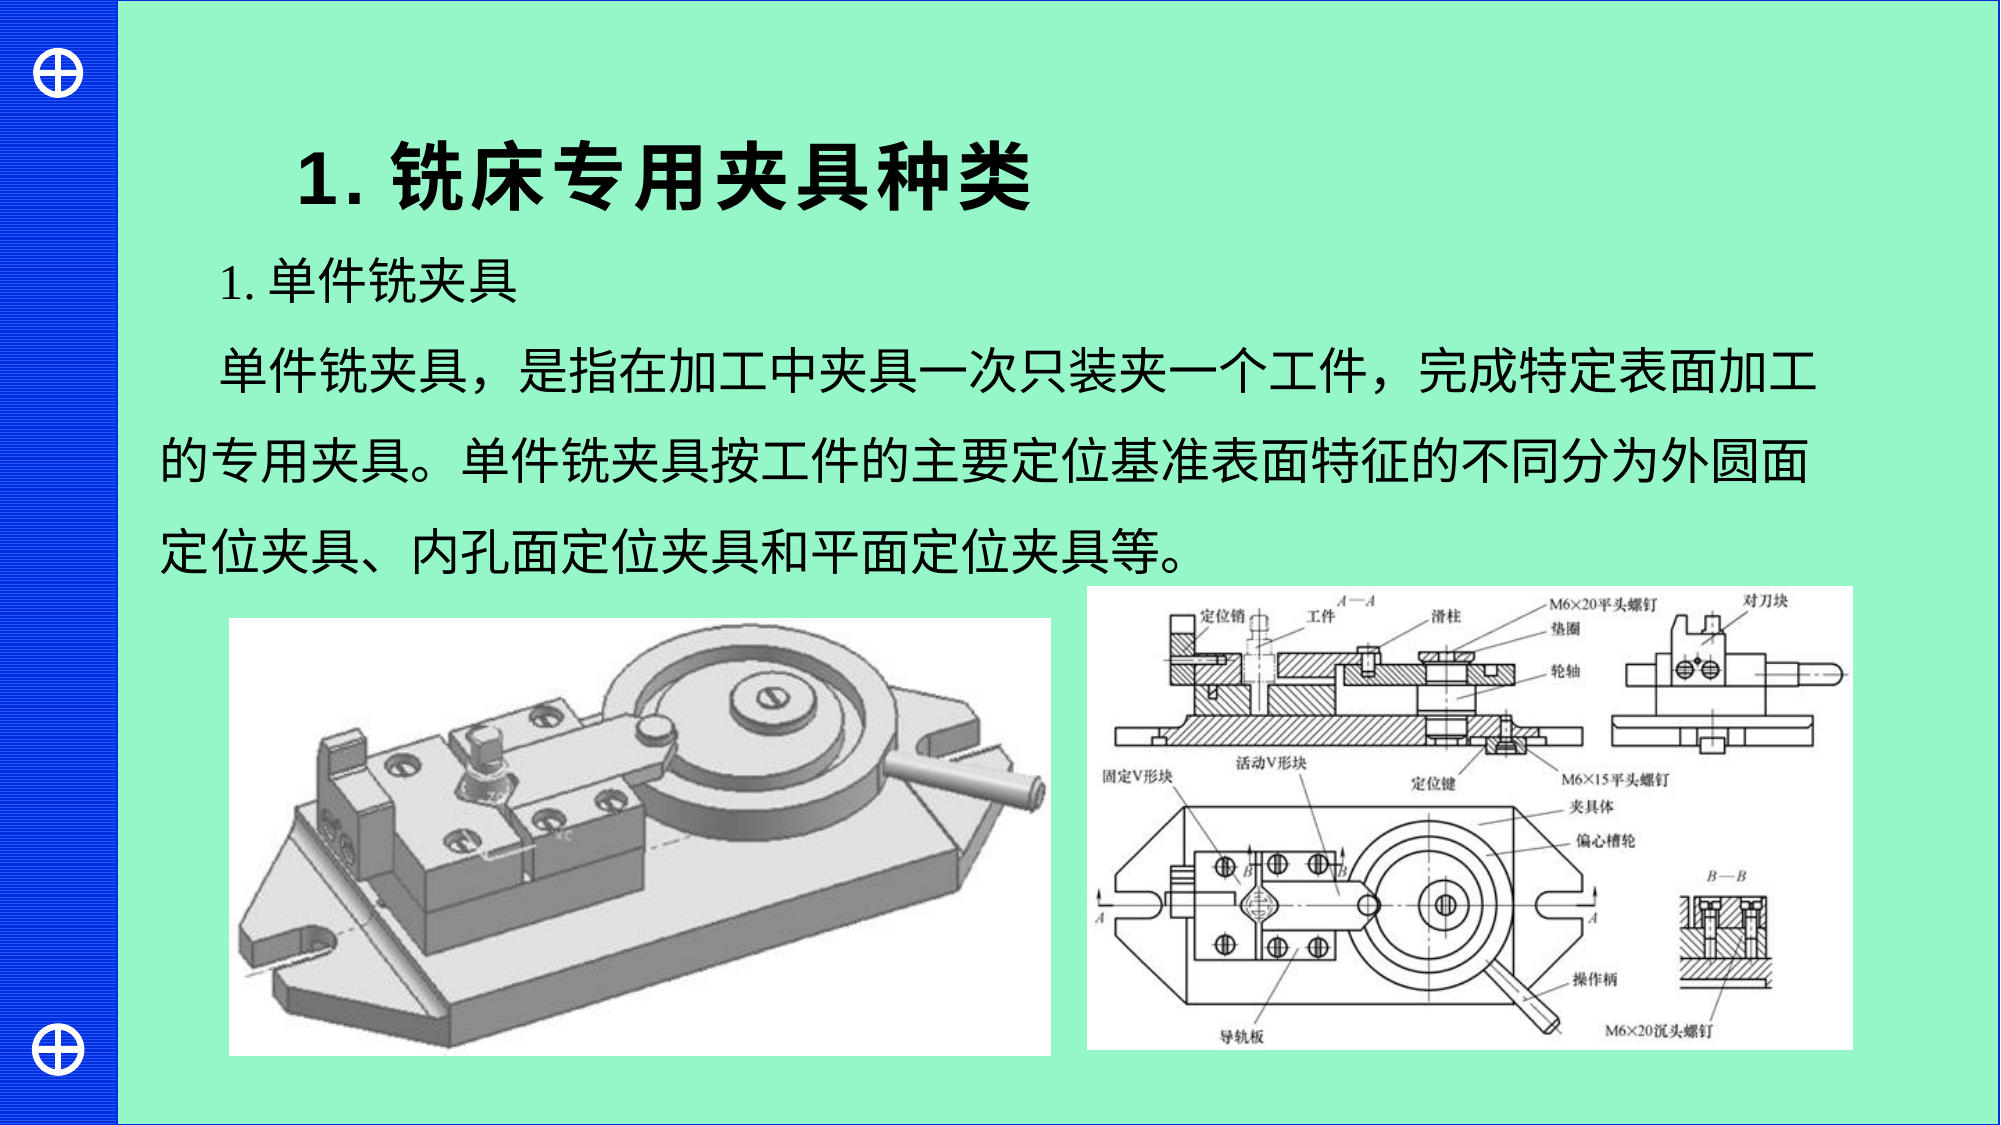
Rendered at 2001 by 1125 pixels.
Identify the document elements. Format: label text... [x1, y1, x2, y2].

picture [1087, 586, 1853, 1050]
text_box 1.铣床专用夹具种类 [173, 106, 1462, 212]
text_box 1.单件铣夹具 单件铣夹具，是指在加工中夹具一次只装夹一个工件，完成特定表面加工的专用夹具。单件铣夹具按工件的主要定位基准表面特征的不同分为外圆面定位夹具、内孔面定位夹具和平面定位夹具等。 [145, 212, 1853, 588]
picture [229, 618, 1051, 1056]
